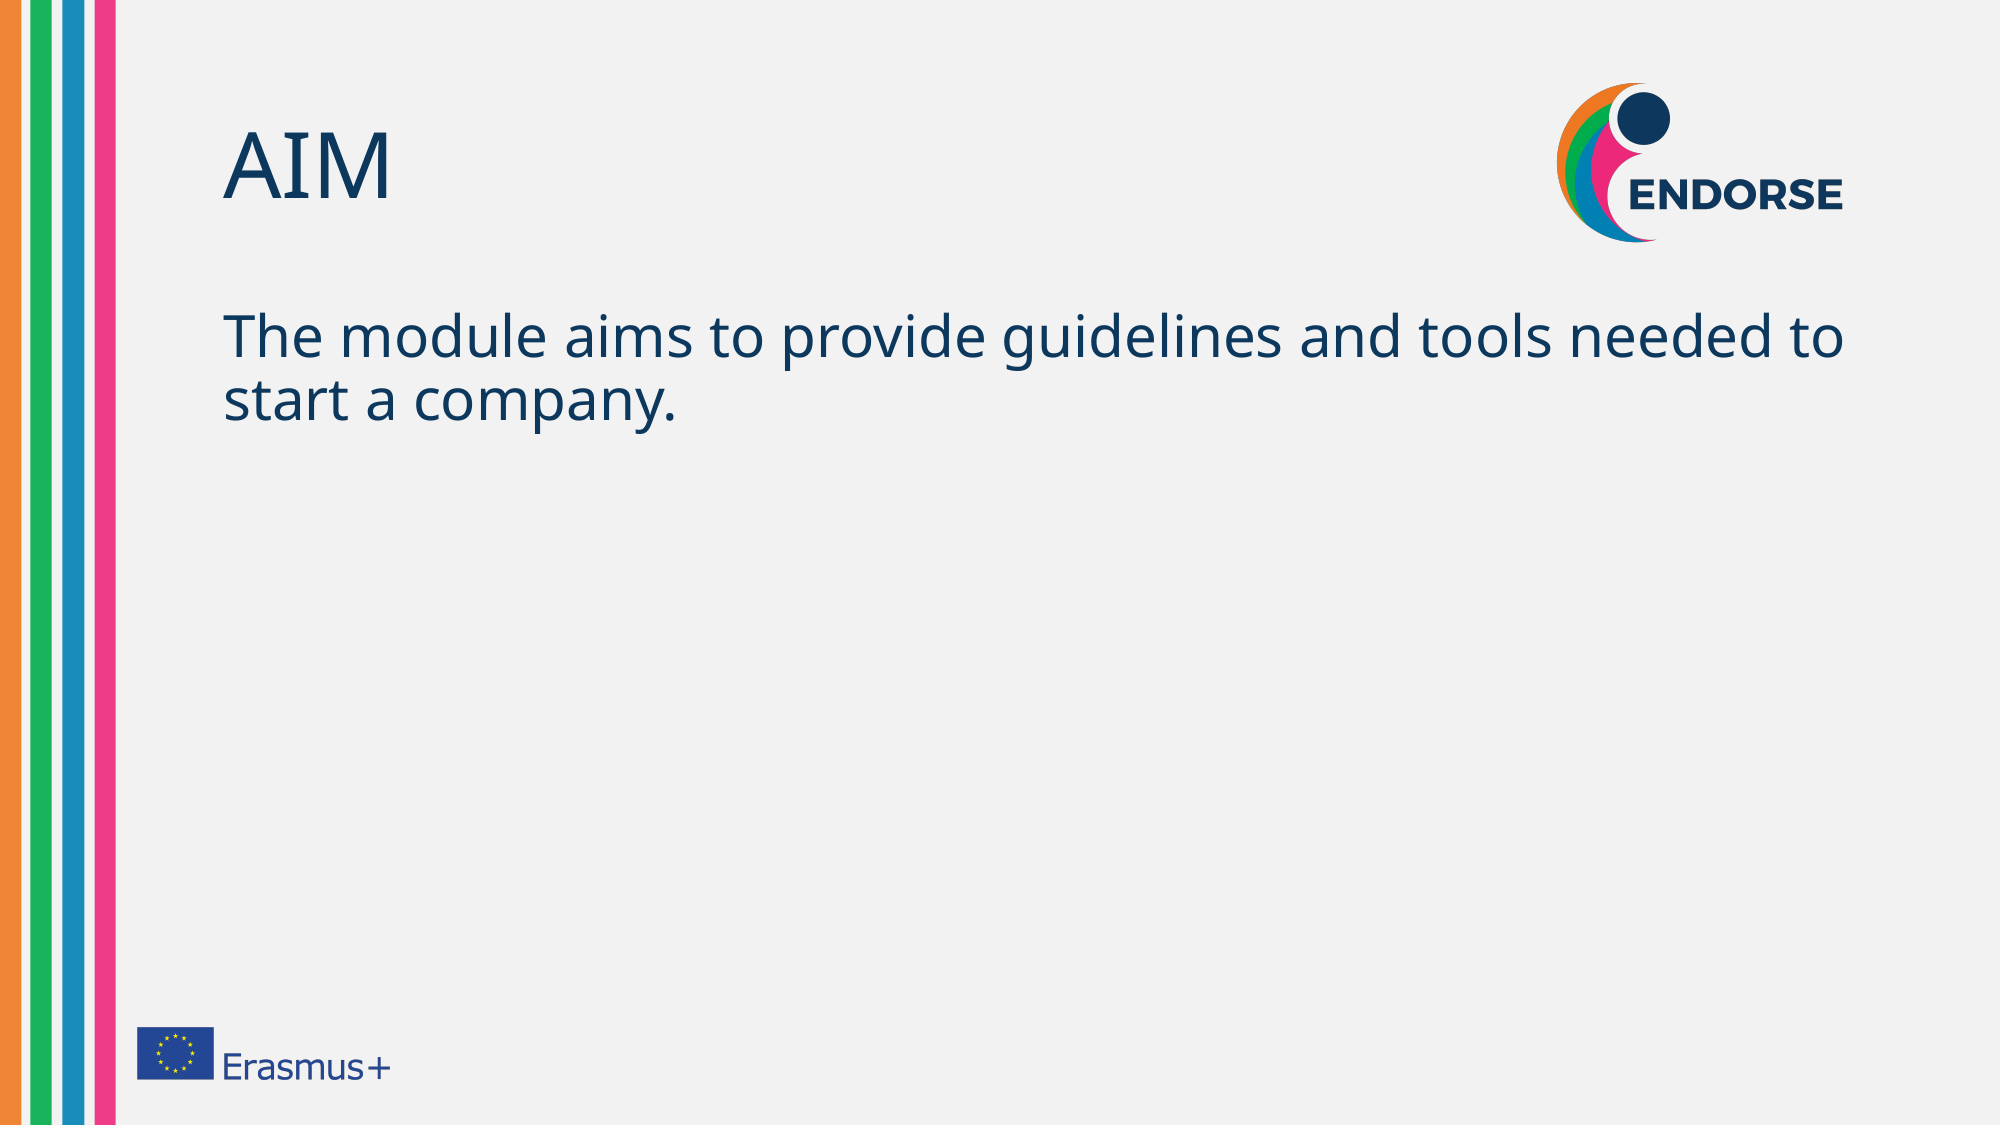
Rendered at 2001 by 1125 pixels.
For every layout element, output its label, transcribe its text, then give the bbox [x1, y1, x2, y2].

picture [137, 1027, 390, 1080]
list The module aims to provide guidelines and tools needed to start a company. [208, 299, 1863, 1014]
title AIM [208, 59, 1522, 278]
picture [1532, 59, 1863, 266]
